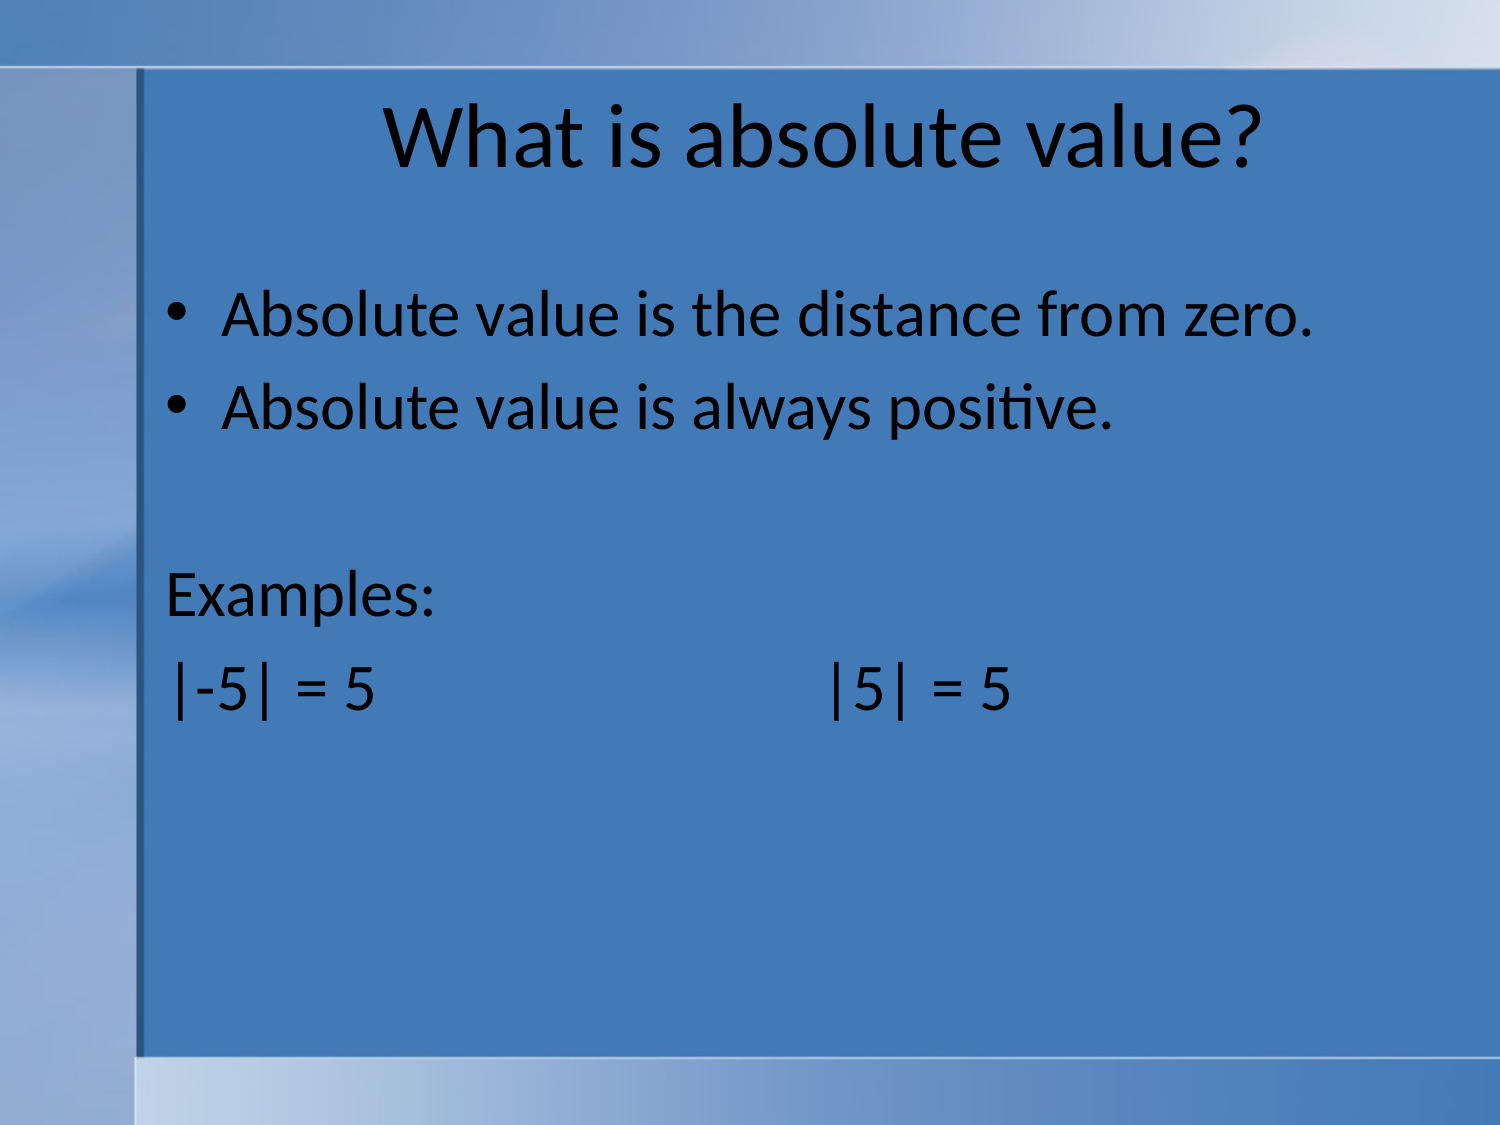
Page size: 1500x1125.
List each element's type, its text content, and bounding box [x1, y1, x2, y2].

list Absolute value is the distance from zero. Absolute value is always positive. Examples: |-5| = 5 |5| = 5 [150, 262, 1500, 1005]
title What is absolute value? [150, 37, 1500, 225]
picture [0, 0, 1500, 1125]
